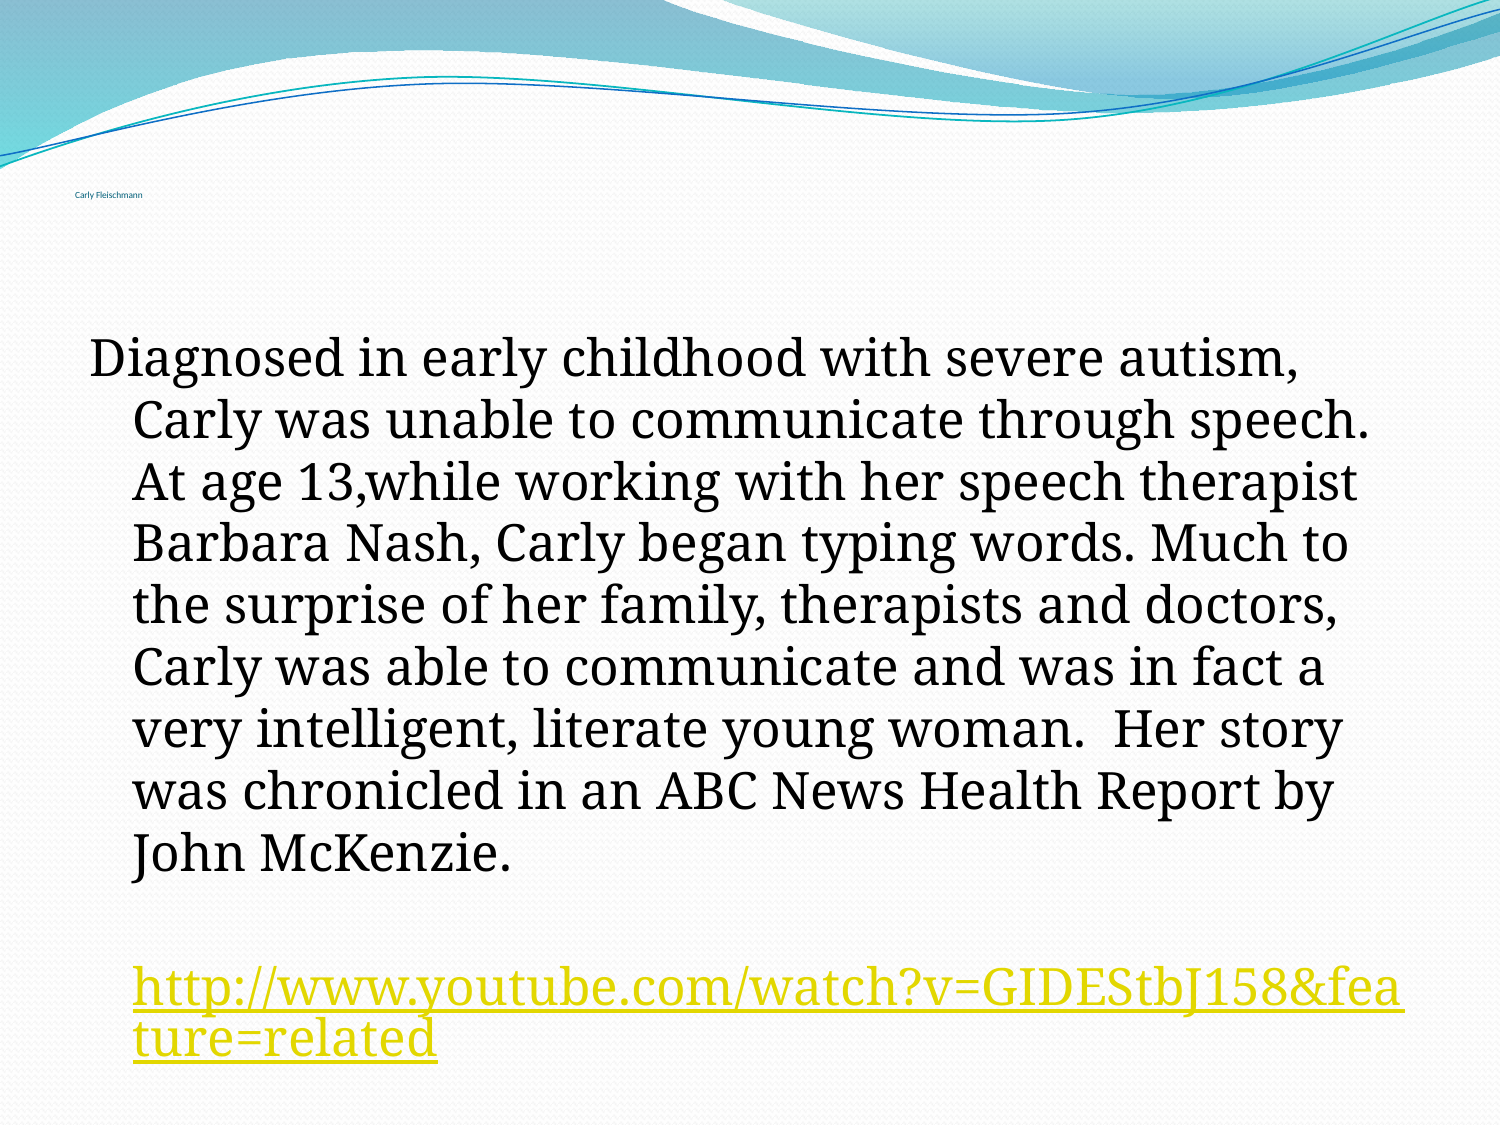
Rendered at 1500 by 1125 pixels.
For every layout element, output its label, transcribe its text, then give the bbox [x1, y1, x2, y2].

list Diagnosed in early childhood with severe autism, Carly was unable to communicate through speech. At age 13,while working with her speech therapist Barbara Nash, Carly began typing words. Much to the surprise of her family, therapists and doctors, Carly was able to communicate and was in fact a very intelligent, literate young woman. Her story was chronicled in an ABC News Health Report by John McKenzie. http://www.youtube.com/watch?v=GIDEStbJ158&feature=related [75, 317, 1425, 1038]
title Carly Fleischmann [75, 75, 1425, 200]
